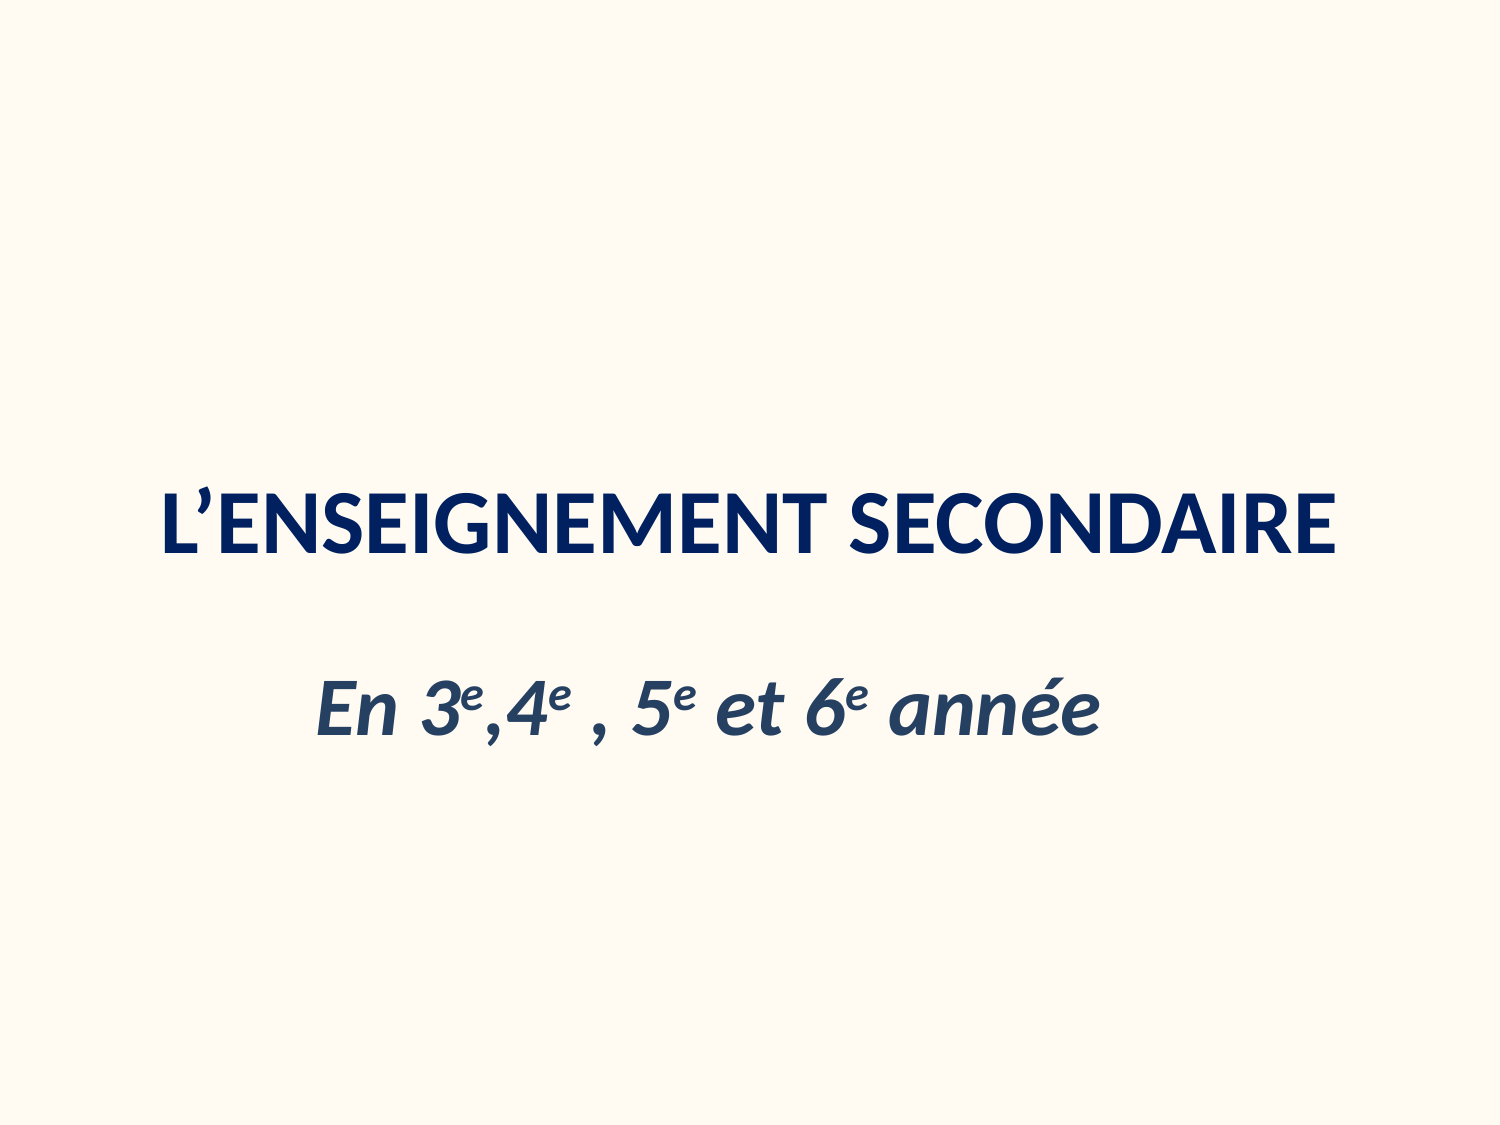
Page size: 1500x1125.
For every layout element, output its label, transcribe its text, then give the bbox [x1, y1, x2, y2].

list L’ENSEIGNEMENT SECONDAIRE [75, 262, 1425, 1005]
text_box En 3e,4e , 5e et 6e année [194, 645, 1223, 760]
